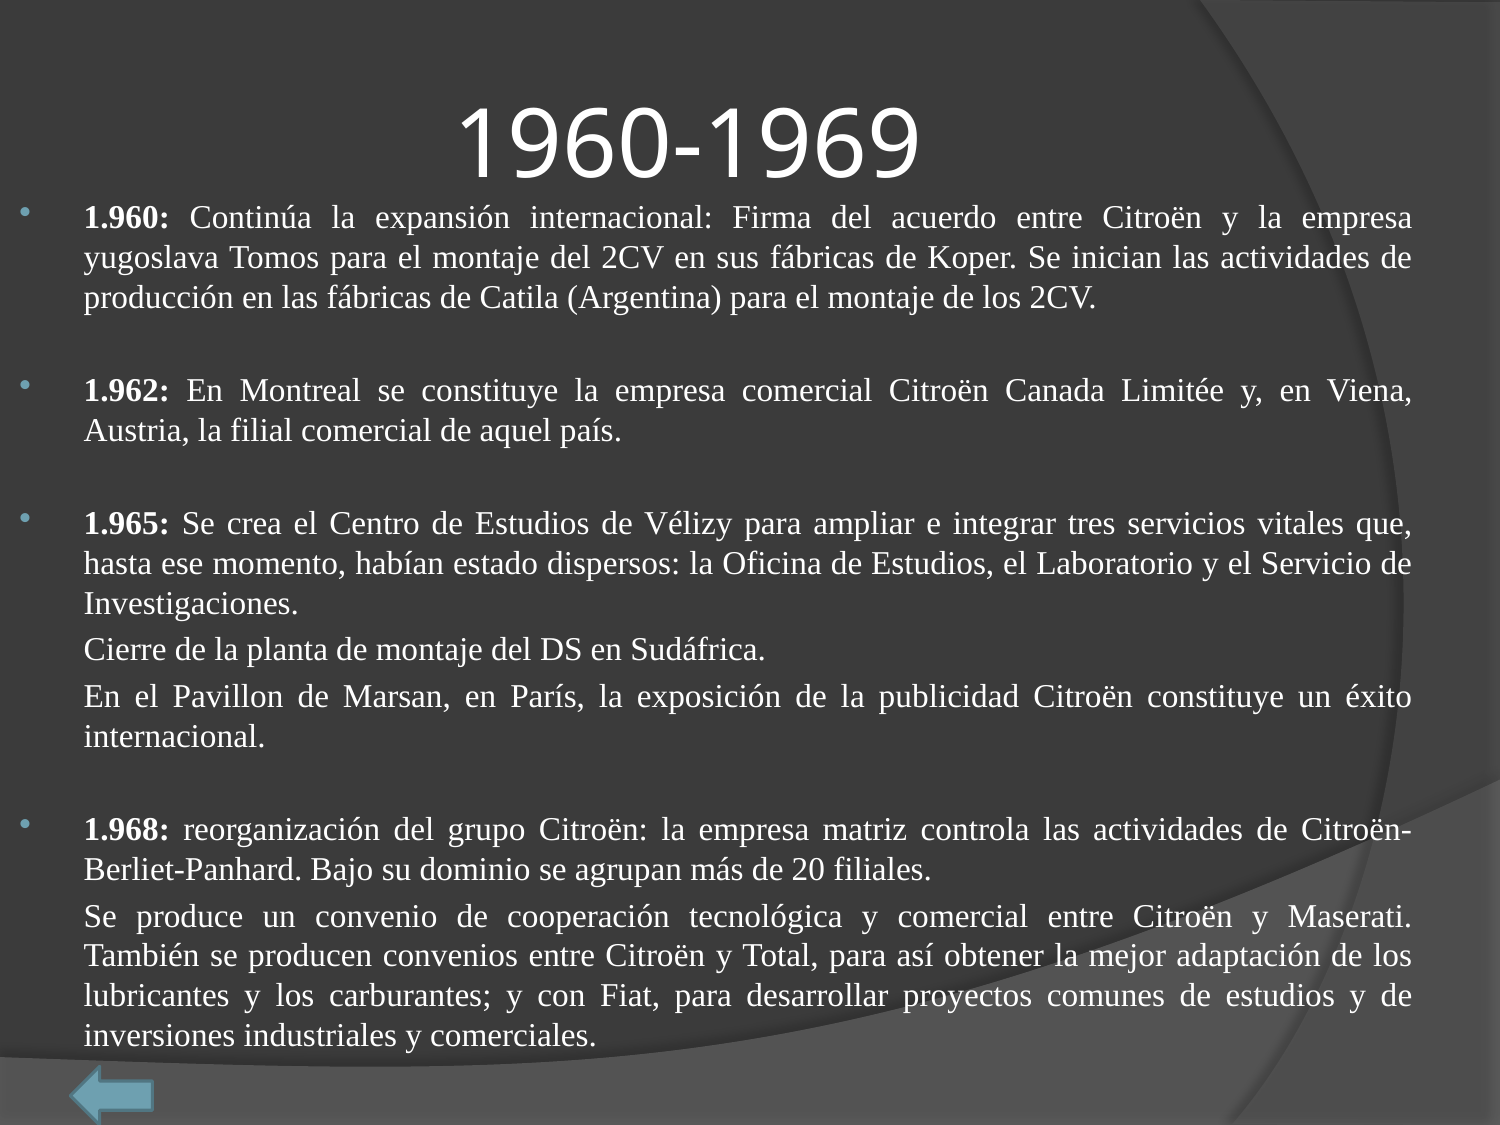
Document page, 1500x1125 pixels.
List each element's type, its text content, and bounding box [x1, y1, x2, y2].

list 1.960: Continúa la expansión internacional: Firma del acuerdo entre Citroën y la empresa yugoslava Tomos para el montaje del 2CV en sus fábricas de Koper. Se inician las actividades de producción en las fábricas de Catila (Argentina) para el montaje de los 2CV. 1.962: En Montreal se constituye la empresa comercial Citroën Canada Limitée y, en Viena, Austria, la filial comercial de aquel país. 1.965: Se crea el Centro de Estudios de Vélizy para ampliar e integrar tres servicios vitales que, hasta ese momento, habían estado dispersos: la Oficina de Estudios, el Laboratorio y el Servicio de Investigaciones. Cierre de la planta de montaje del DS en Sudáfrica. En el Pavillon de Marsan, en París, la exposición de la publicidad Citroën constituye un éxito internacional. 1.968: reorganización del grupo Citroën: la empresa matriz controla las actividades de Citroën-Berliet-Panhard. Bajo su dominio se agrupan más de 20 filiales. Se produce un convenio de cooperación tecnológica y comercial entre Citroën y Maserati. También se producen convenios entre Citroën y Total, para así obtener la mejor adaptación de los lubricantes y los carburantes; y con Fiat, para desarrollar proyectos comunes de estudios y de inversiones industriales y comerciales. [0, 187, 1430, 938]
title 1960-1969 [75, 45, 1300, 187]
text_box [69, 1064, 154, 1125]
